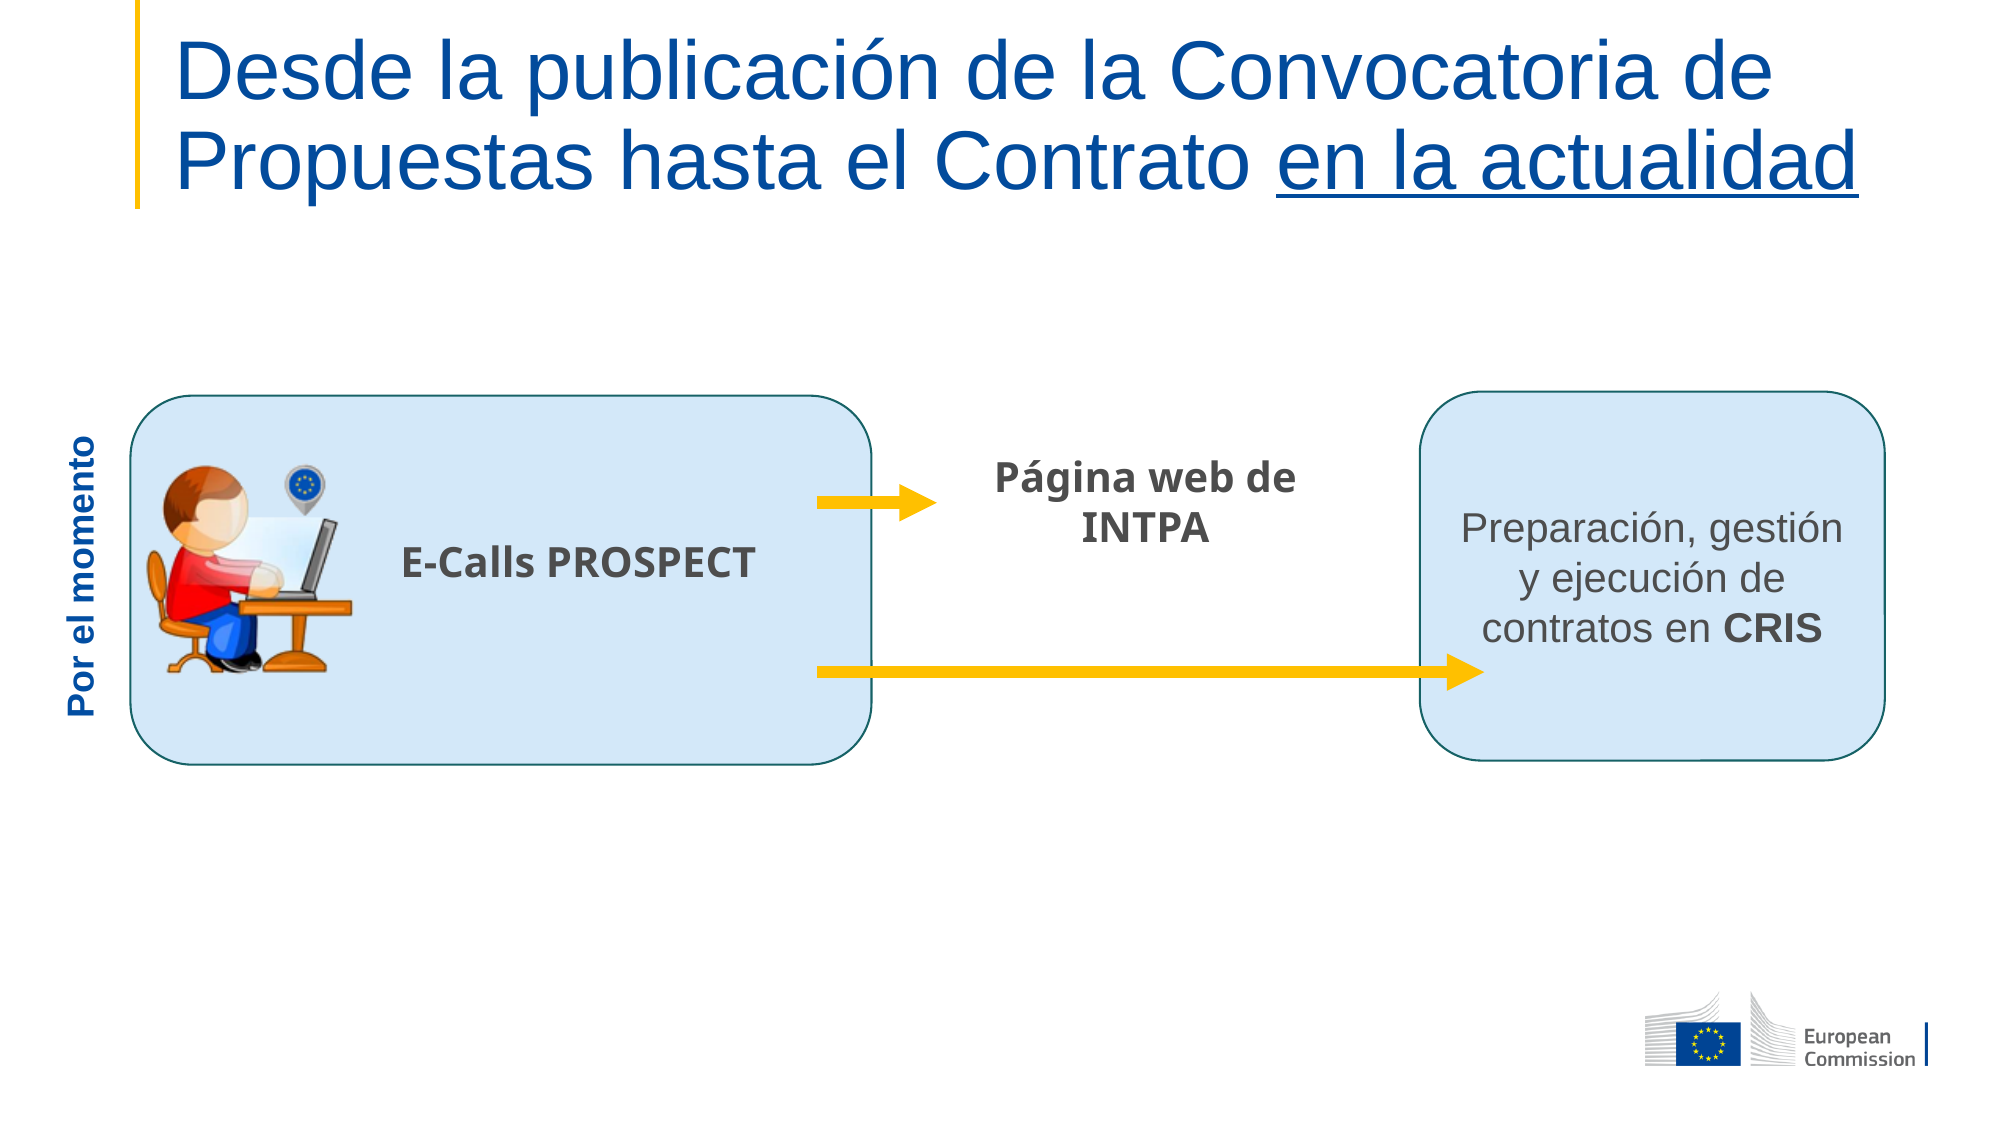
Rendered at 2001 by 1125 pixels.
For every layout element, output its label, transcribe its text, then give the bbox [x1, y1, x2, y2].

text_box Preparación, gestión y ejecución de contratos en CRIS [1418, 390, 1886, 762]
picture [142, 461, 357, 676]
text_box E-Calls PROSPECT [357, 528, 808, 594]
text_box Por el momento [48, 392, 109, 762]
picture [1645, 991, 1928, 1066]
text_box Página web de INTPA [979, 442, 1313, 559]
title Desde la publicación de la Convocatoria de Propuestas hasta el Contrato en la actualidad [159, 79, 1885, 208]
text_box [129, 394, 873, 766]
